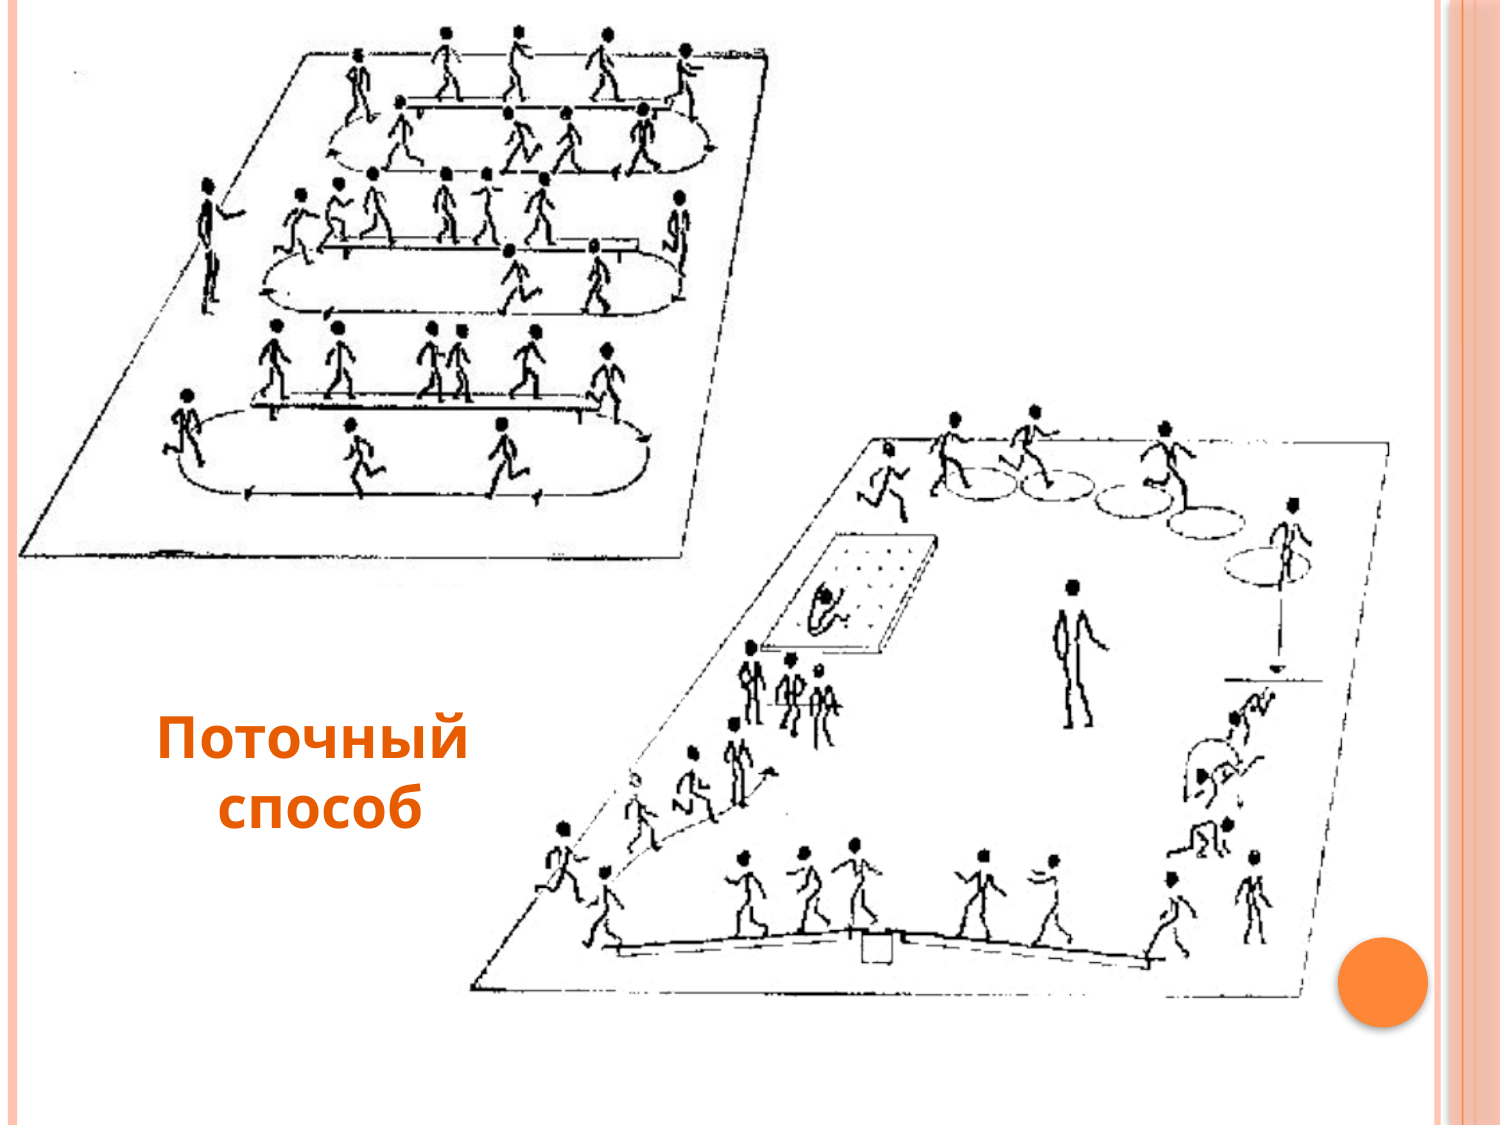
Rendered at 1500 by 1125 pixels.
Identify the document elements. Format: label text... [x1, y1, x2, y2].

picture [17, 0, 1412, 1125]
text_box Поточный способ [140, 696, 454, 848]
